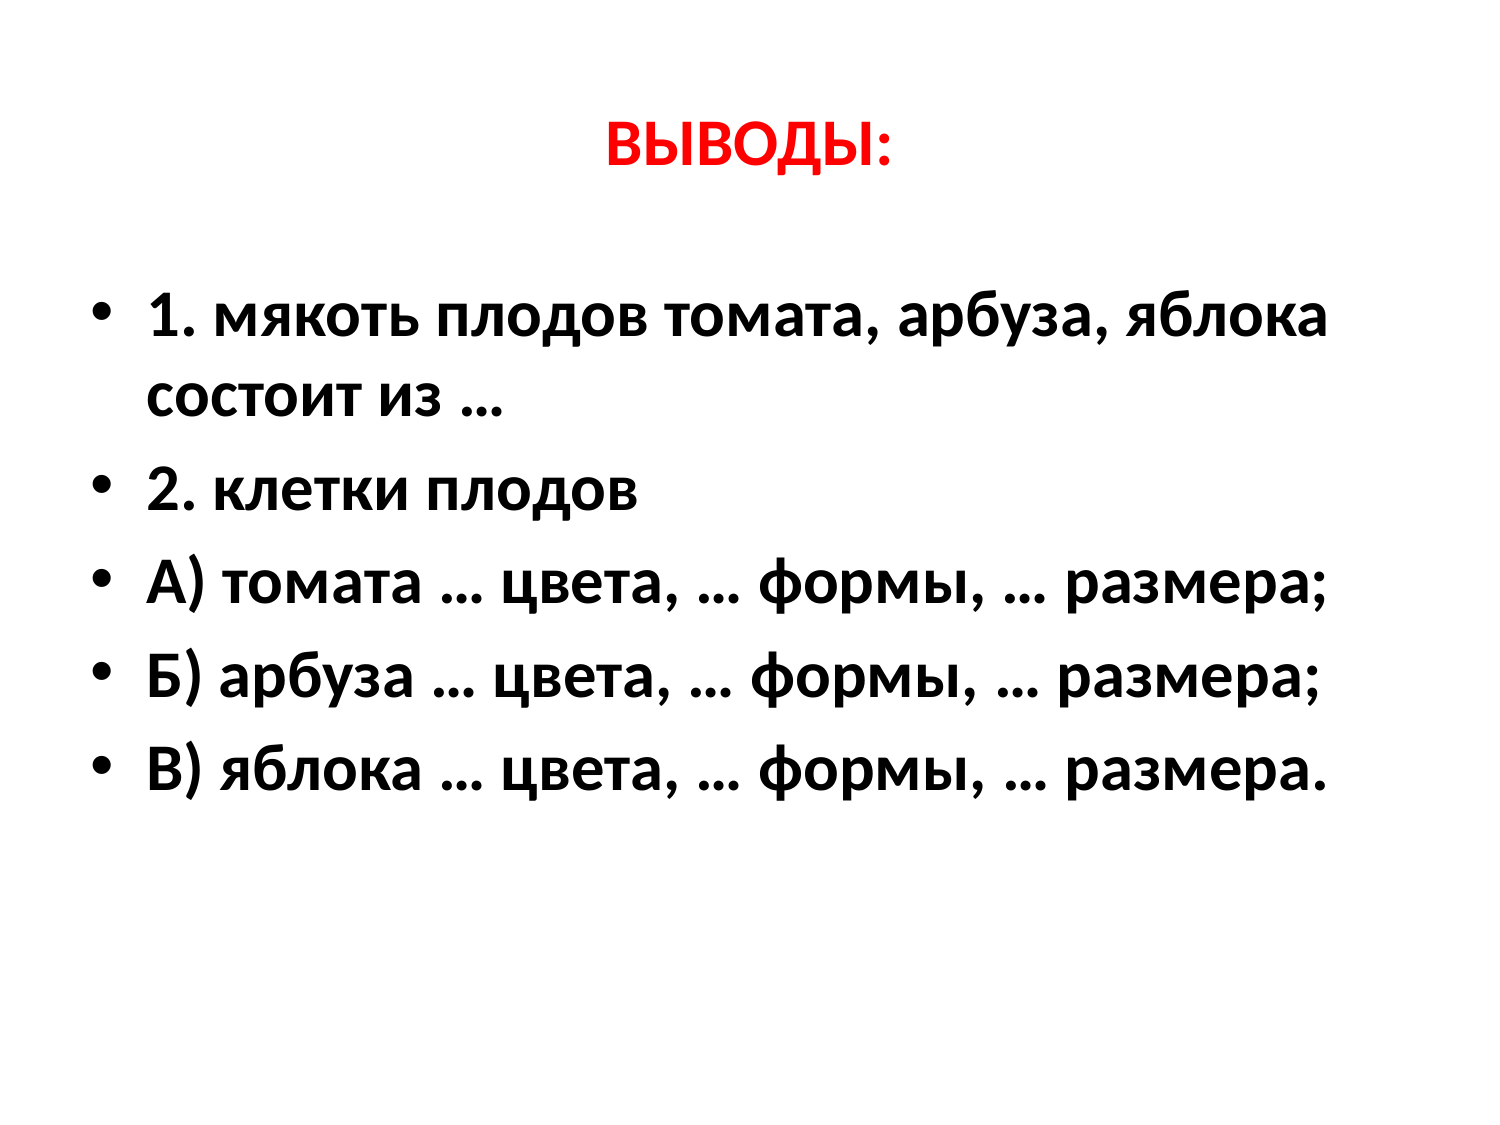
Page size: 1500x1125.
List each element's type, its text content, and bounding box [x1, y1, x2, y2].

list 1. мякоть плодов томата, арбуза, яблока состоит из … 2. клетки плодов А) томата … цвета, … формы, … размера; Б) арбуза … цвета, … формы, … размера; В) яблока … цвета, … формы, … размера. [75, 262, 1425, 1005]
title ВЫВОДЫ: [75, 45, 1425, 233]
